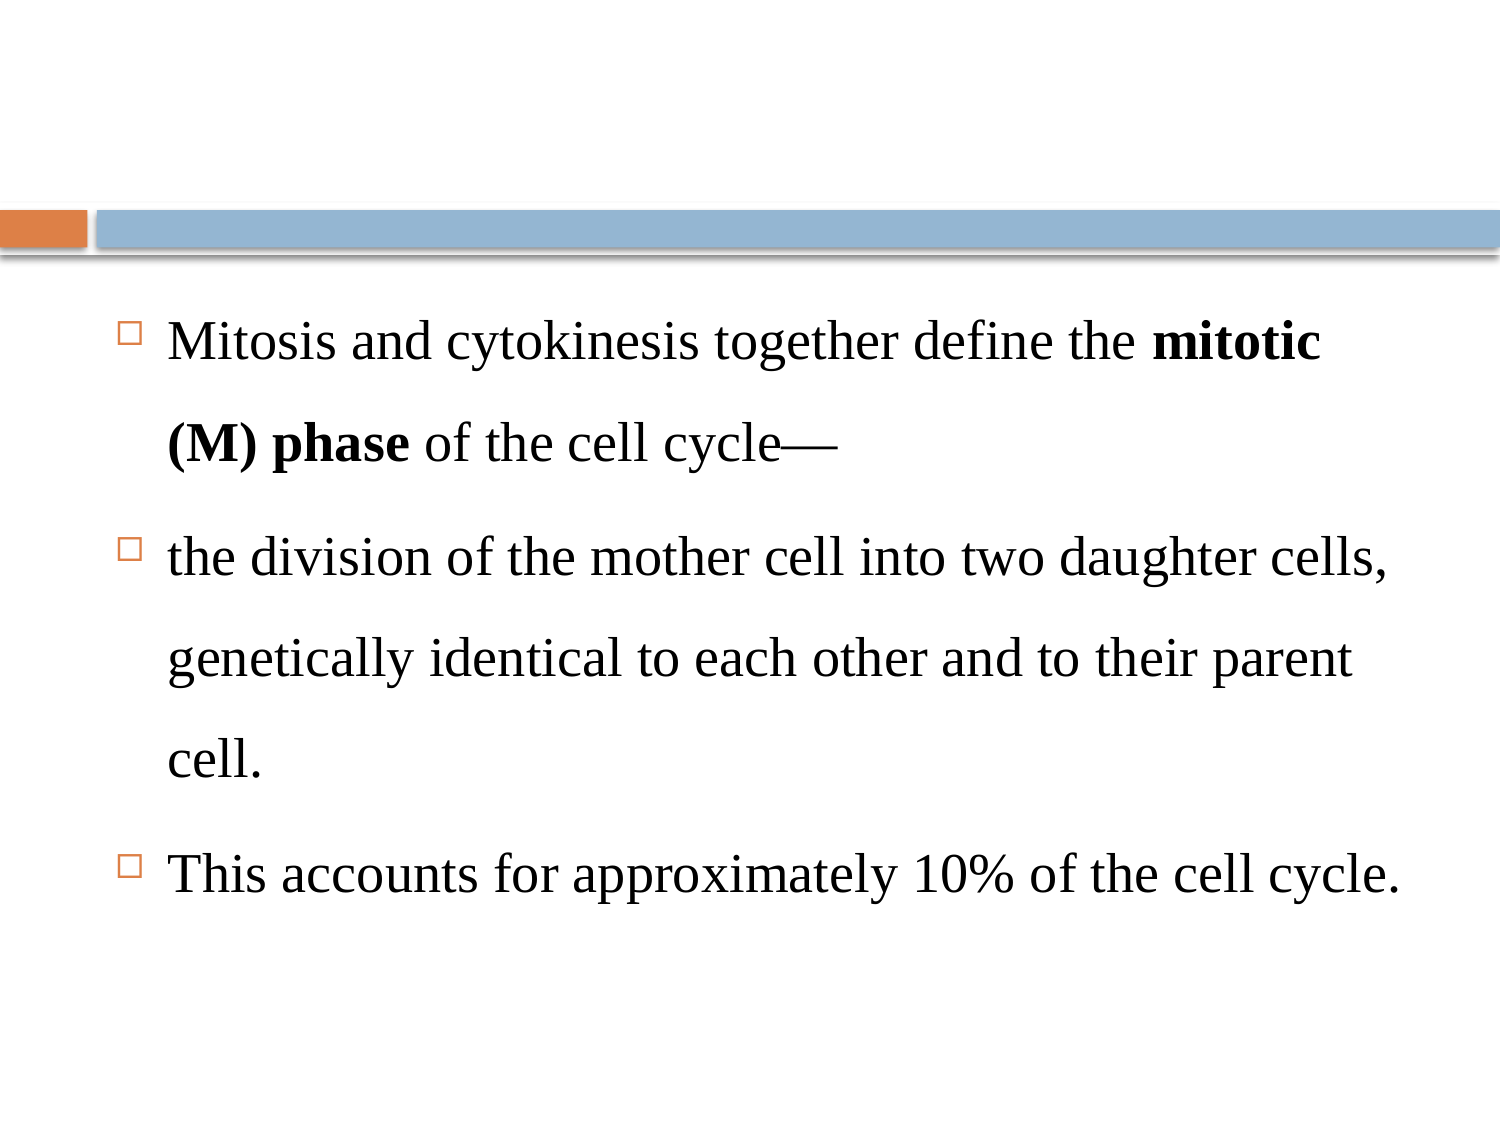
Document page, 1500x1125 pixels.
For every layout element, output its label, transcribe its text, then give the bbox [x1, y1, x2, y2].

list Mitosis and cytokinesis together define the mitotic (M) phase of the cell cycle— the division of the mother cell into two daughter cells, genetically identical to each other and to their parent cell. This accounts for approximately 10% of the cell cycle. [100, 262, 1438, 1000]
